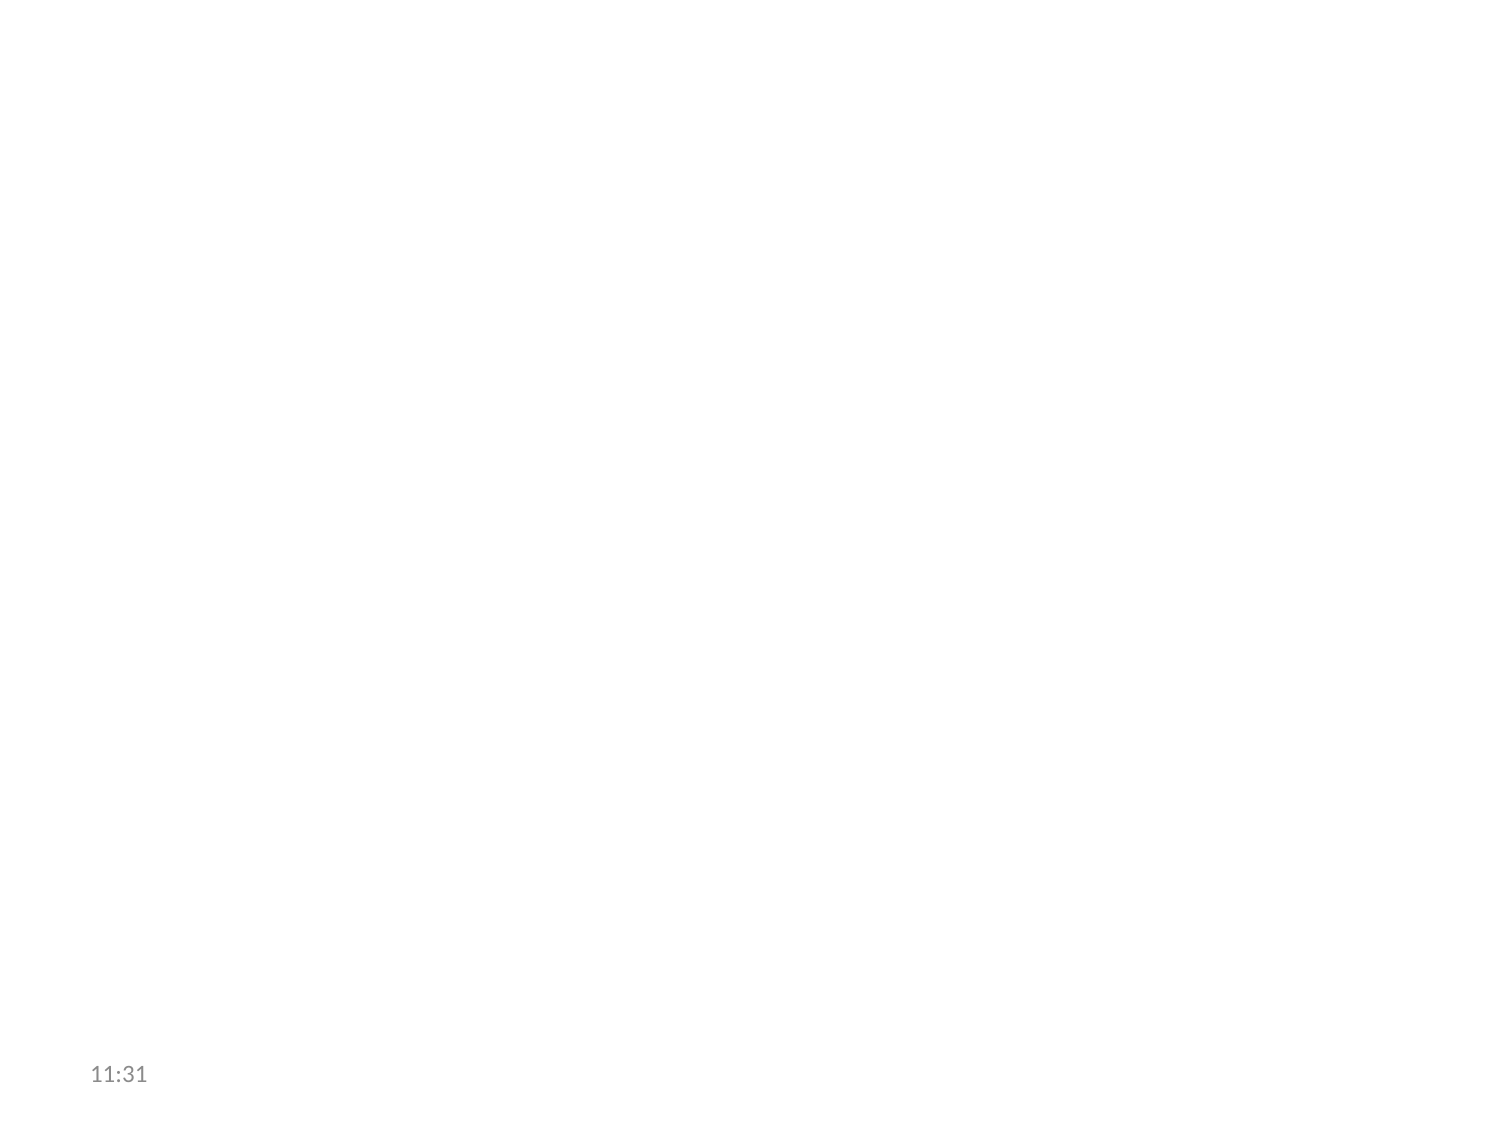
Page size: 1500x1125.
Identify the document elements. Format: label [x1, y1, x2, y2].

slide_number [75, 1042, 425, 1103]
